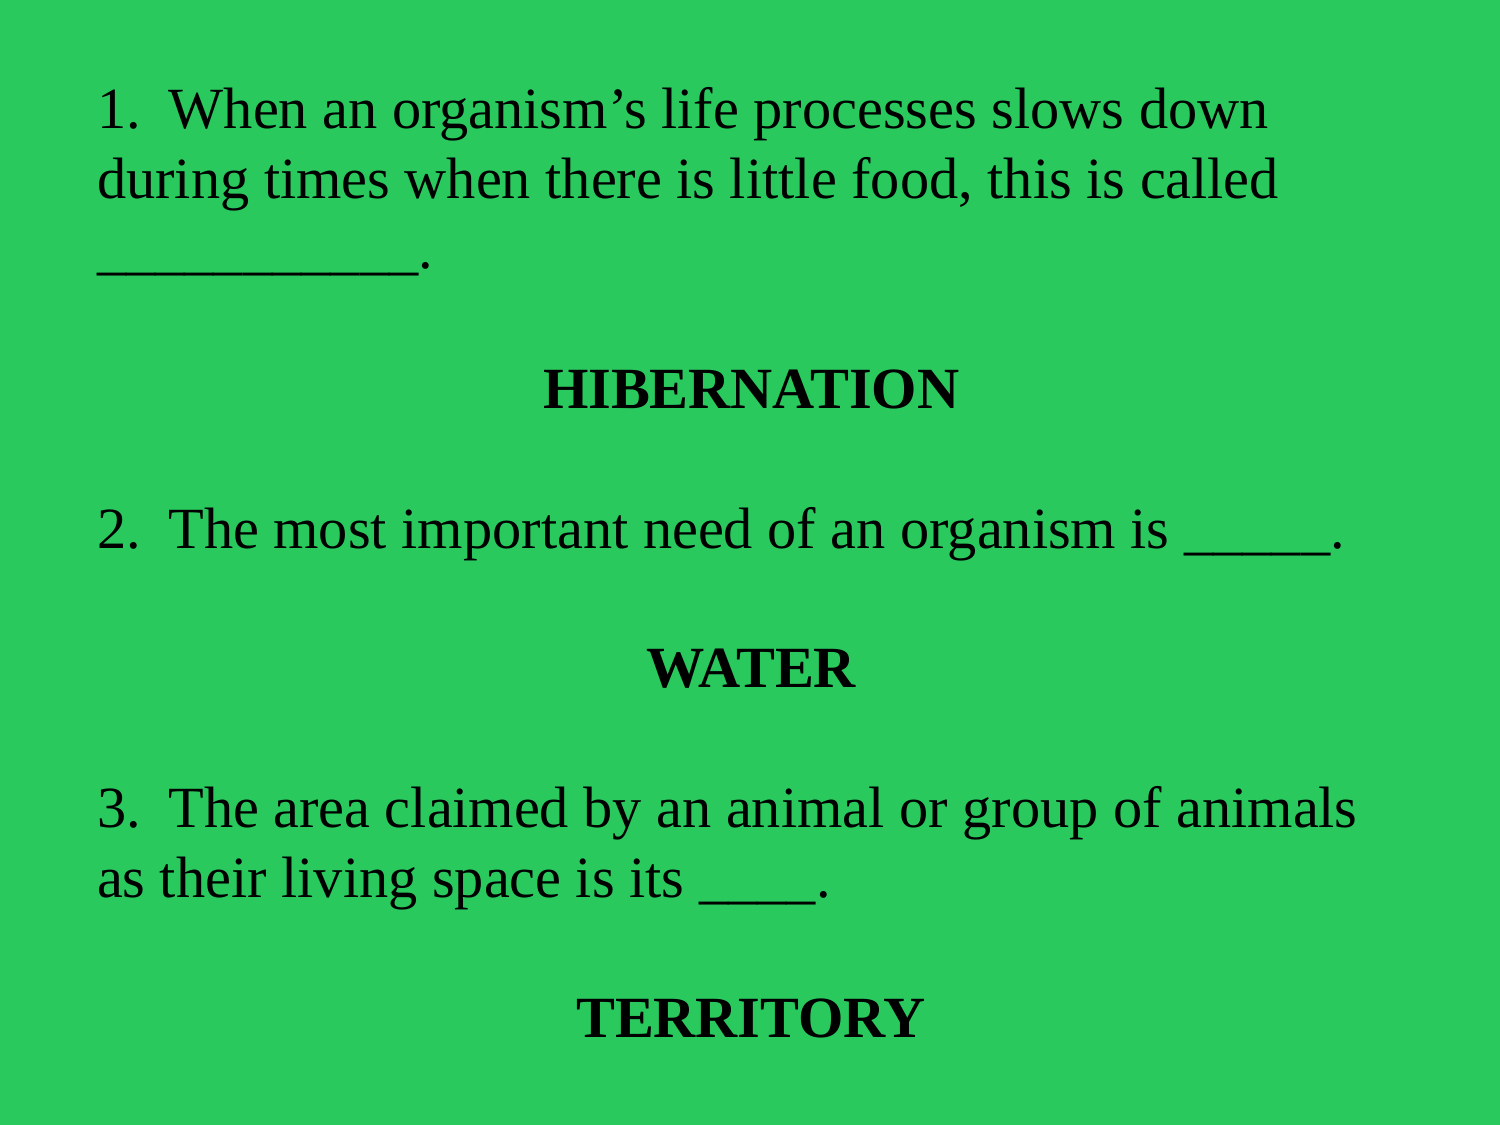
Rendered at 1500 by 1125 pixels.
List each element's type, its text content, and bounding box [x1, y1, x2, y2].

text_box 1. When an organism’s life processes slows down during times when there is little food, this is called ___________. HIBERNATION 2. The most important need of an organism is _____. WATER 3. The area claimed by an animal or group of animals as their living space is its ____. TERRITORY [82, 62, 1420, 1057]
